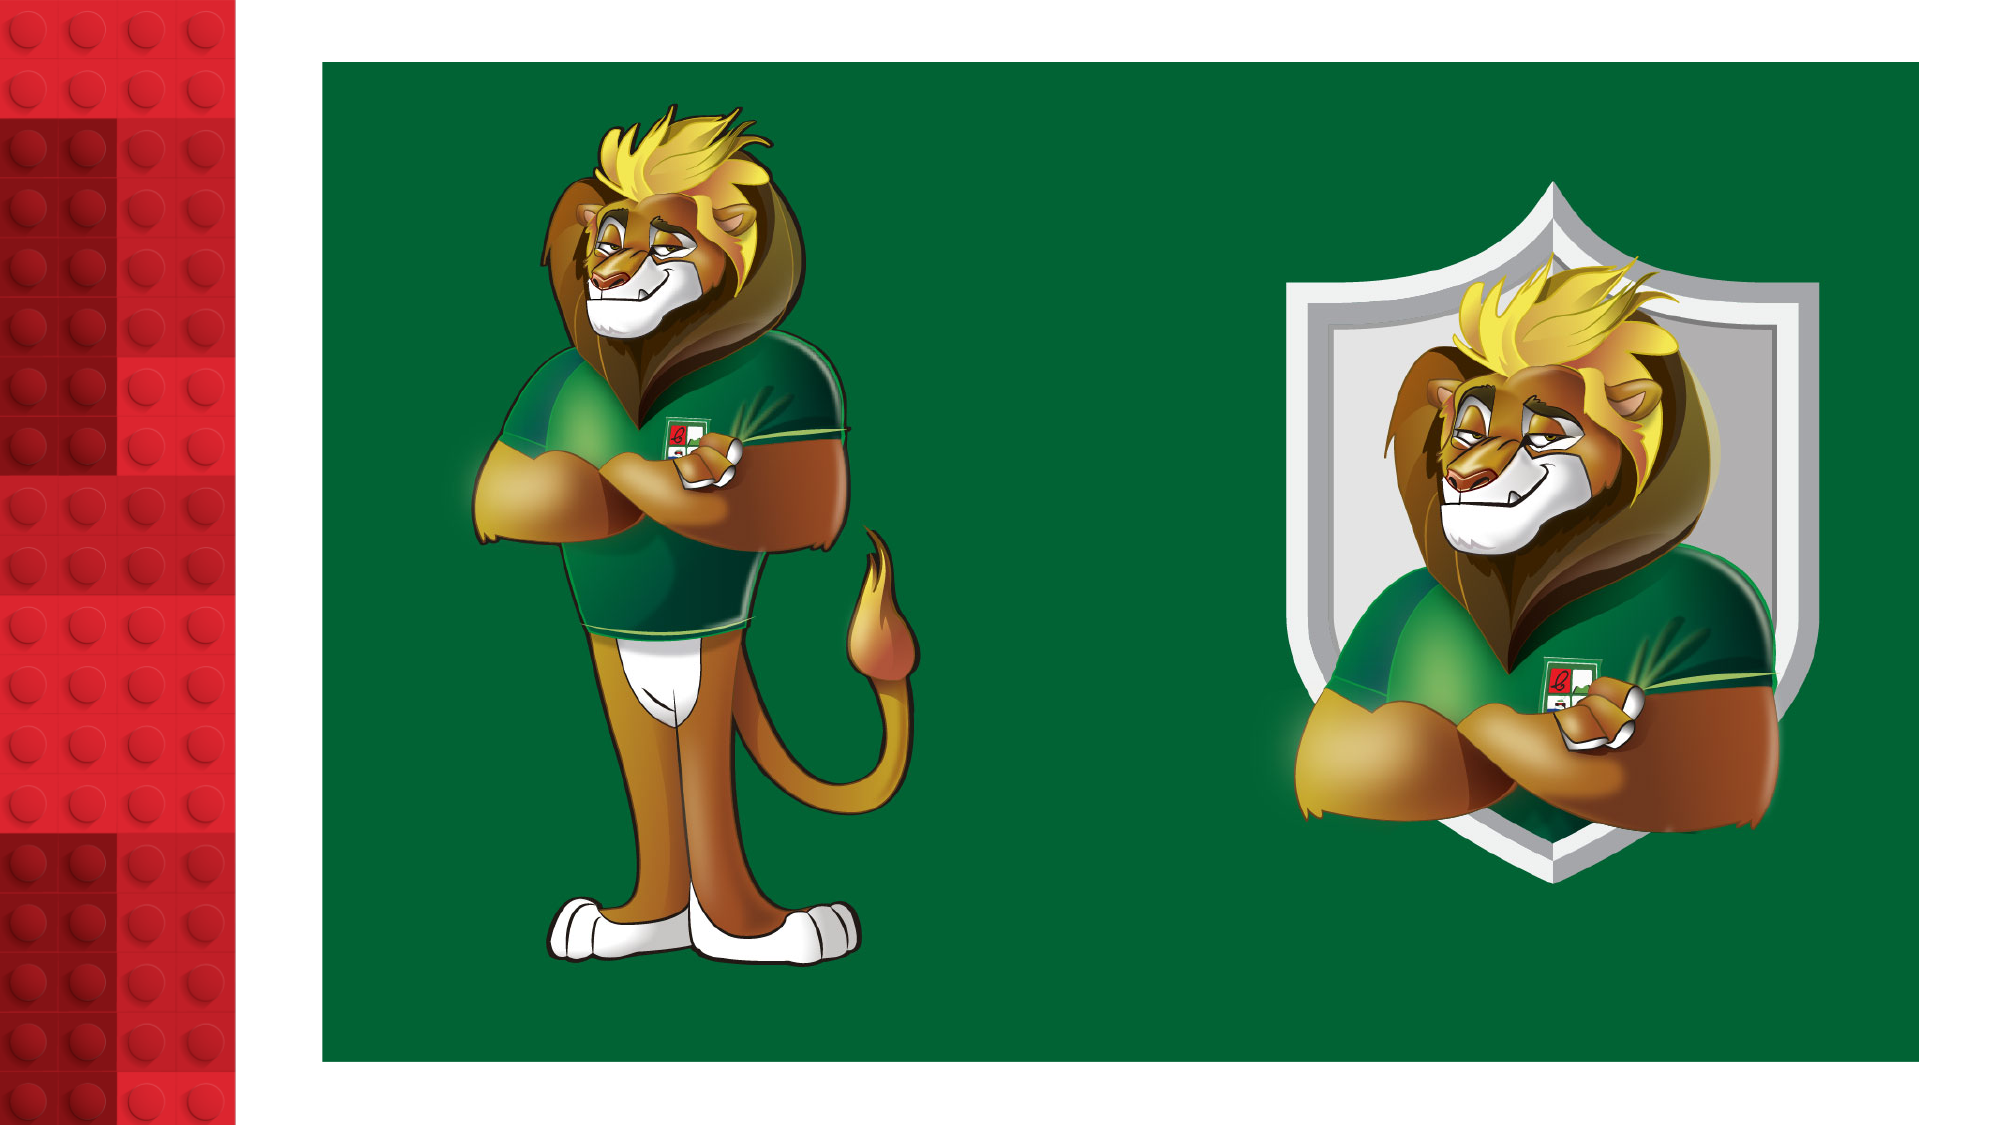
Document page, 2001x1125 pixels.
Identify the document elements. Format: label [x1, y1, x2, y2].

picture [322, 62, 1919, 1062]
picture [0, 0, 288, 1125]
